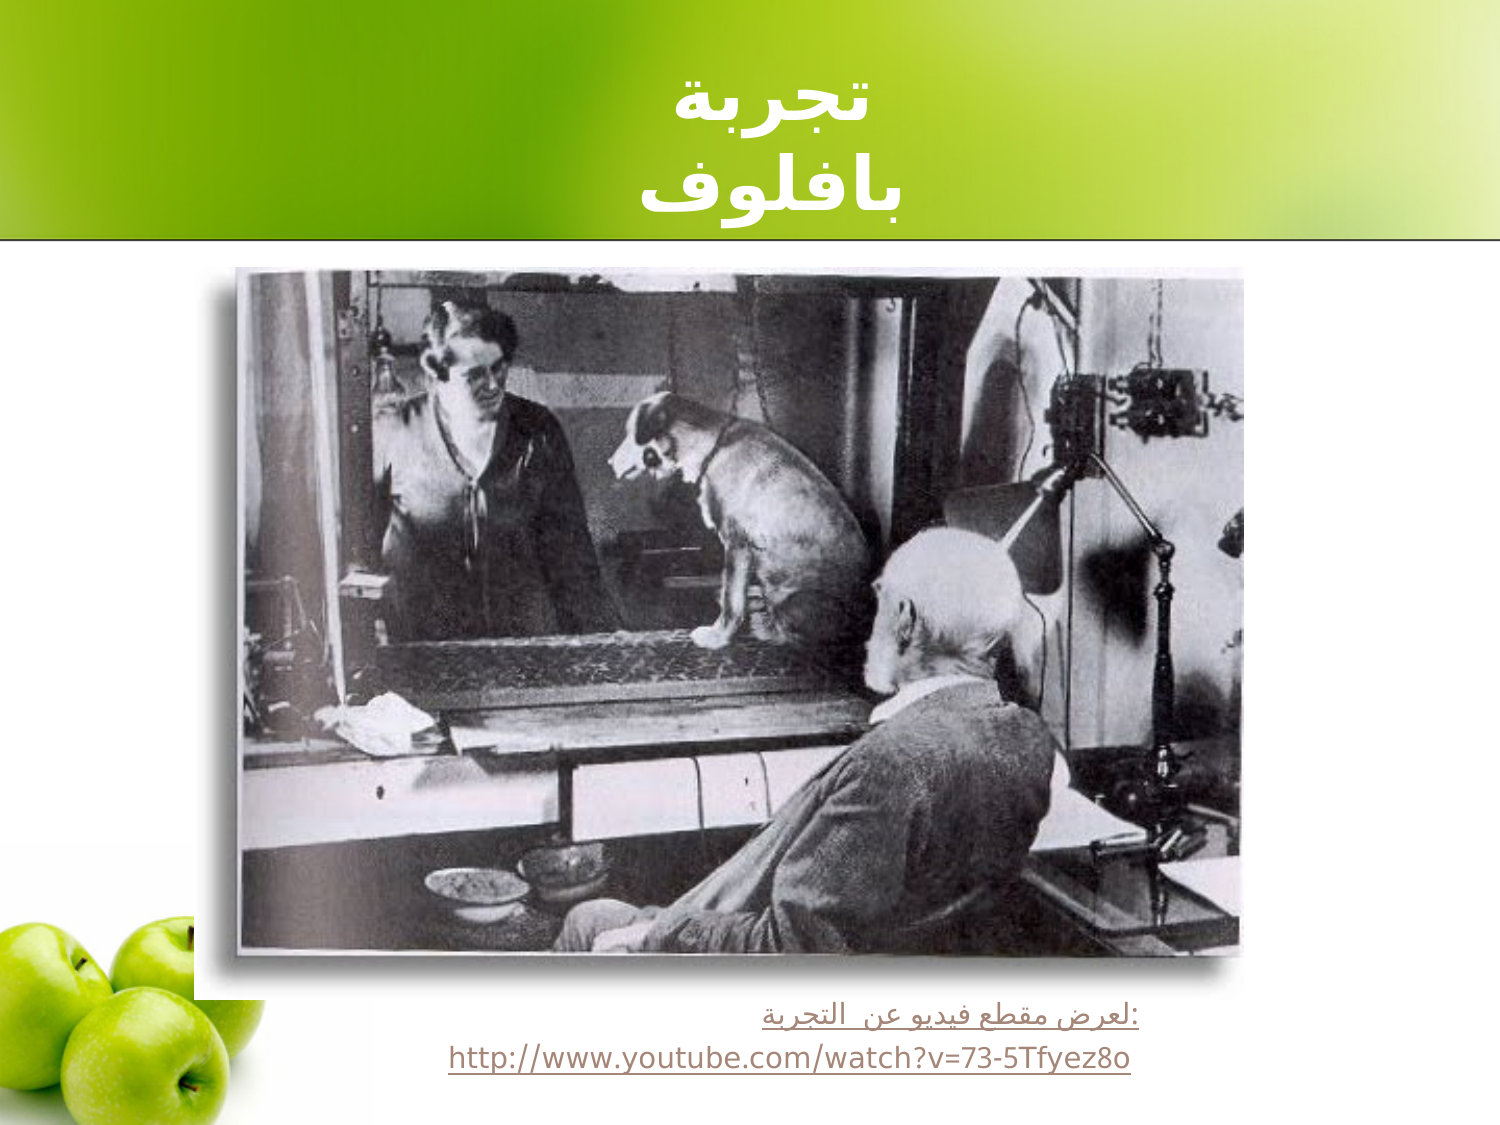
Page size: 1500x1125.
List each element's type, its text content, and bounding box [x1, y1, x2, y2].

picture [0, 0, 1500, 1125]
title تجربة بافلوف [525, 42, 1020, 234]
list لعرض مقطع فيديو عن التجربة: http://www.youtube.com/watch?v=73-5Tfyez8o [324, 1008, 1147, 1086]
